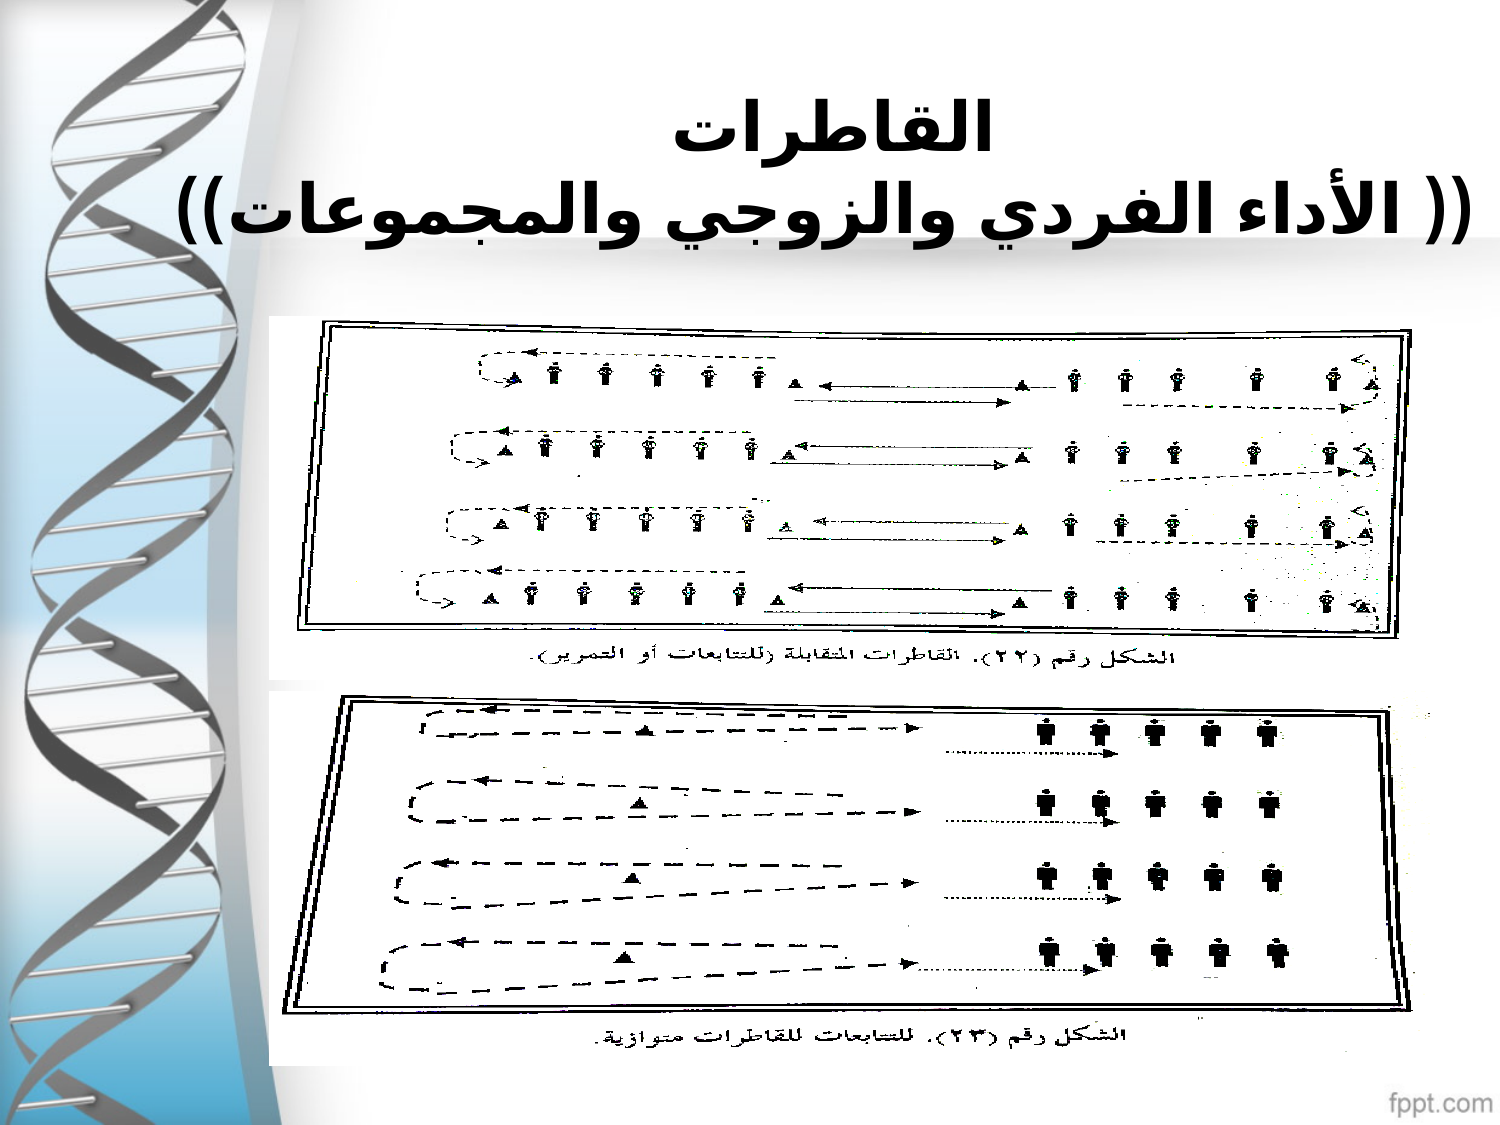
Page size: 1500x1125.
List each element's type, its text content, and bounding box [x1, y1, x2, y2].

title القاطرات (( الأداء الفردي والزوجي والمجموعات)) [150, 46, 1500, 284]
picture [269, 316, 1430, 680]
picture [269, 691, 1430, 1066]
